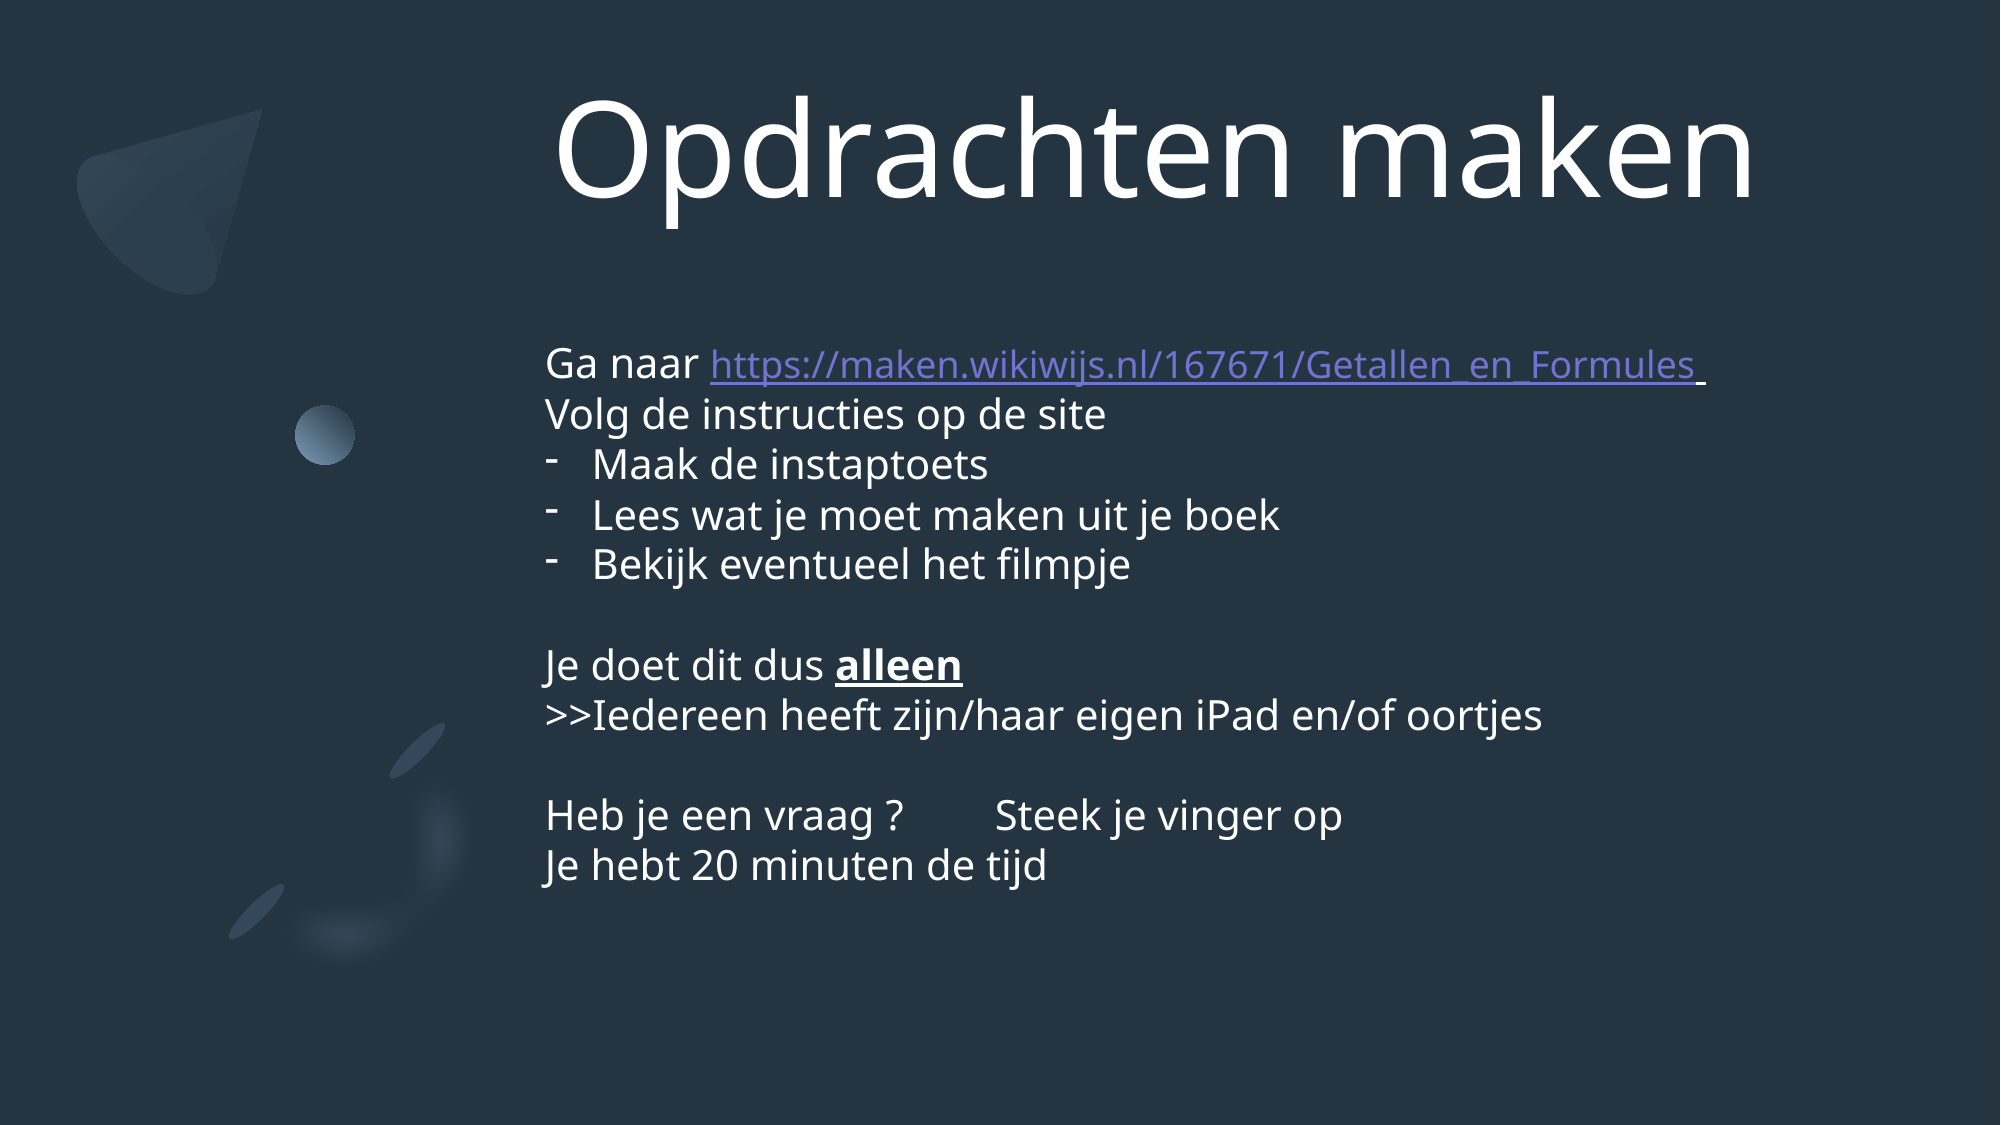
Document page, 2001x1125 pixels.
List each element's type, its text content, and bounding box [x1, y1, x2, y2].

text_box Ga naar https://maken.wikiwijs.nl/167671/Getallen_en_Formules Volg de instructies op de site Maak de instaptoets Lees wat je moet maken uit je boek Bekijk eventueel het filmpje Je doet dit dus alleen >>Iedereen heeft zijn/haar eigen iPad en/of oortjes Heb je een vraag ? Steek je vinger op Je hebt 20 minuten de tijd [529, 329, 1777, 941]
title Opdrachten maken [551, 63, 1910, 549]
